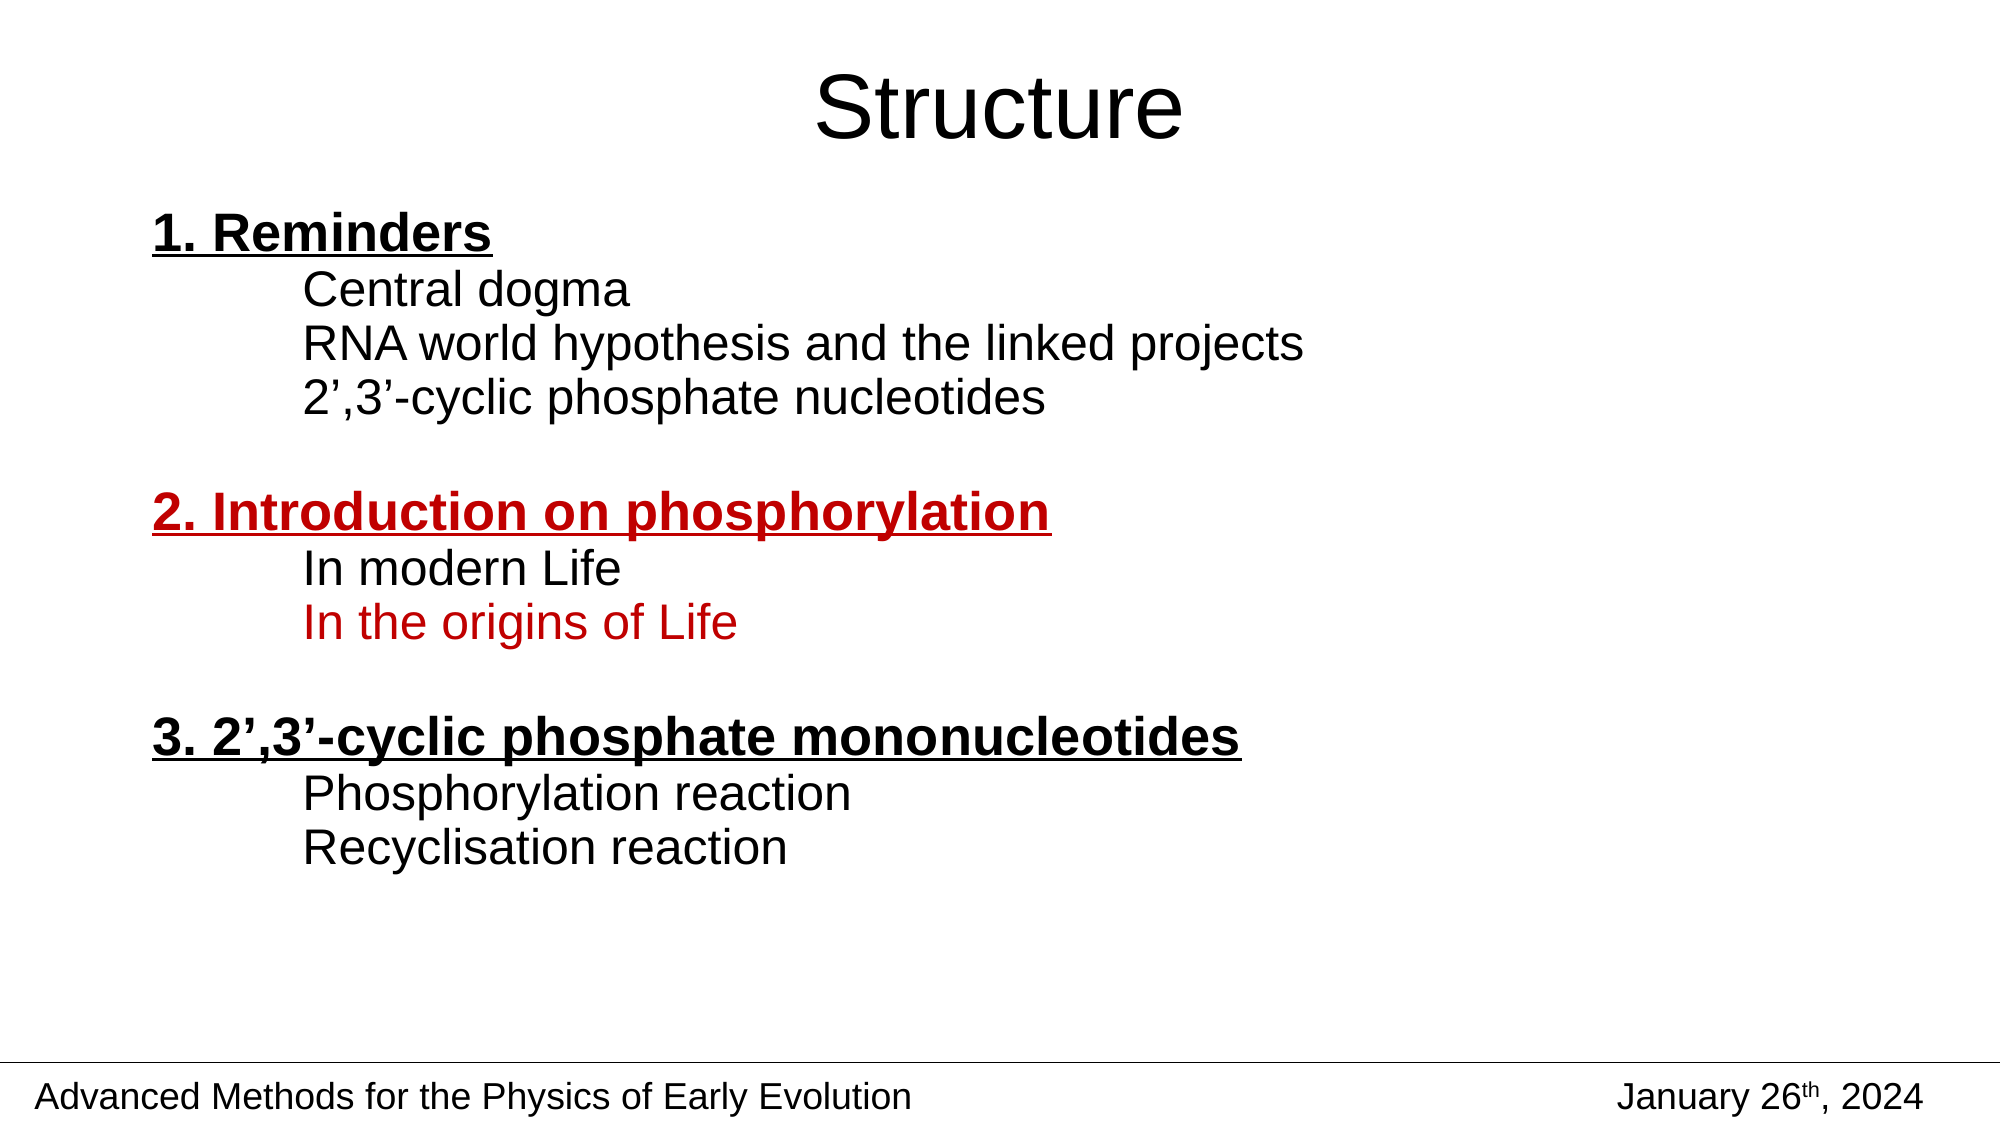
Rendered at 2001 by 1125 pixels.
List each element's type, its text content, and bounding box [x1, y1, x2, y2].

text_box Advanced Methods for the Physics of Early Evolution [19, 1064, 928, 1125]
title 1. Reminders Central dogma RNA world hypothesis and the linked projects 2’,3’-cyclic phosphate nucleotides 2. Introduction on phosphorylation In modern Life In the origins of Life 3. 2’,3’-cyclic phosphate mononucleotides Phosphorylation reaction Recyclisation reaction [137, 218, 1863, 957]
text_box January 26th, 2024 [1602, 1064, 1939, 1125]
text_box Structure [137, 0, 1863, 218]
